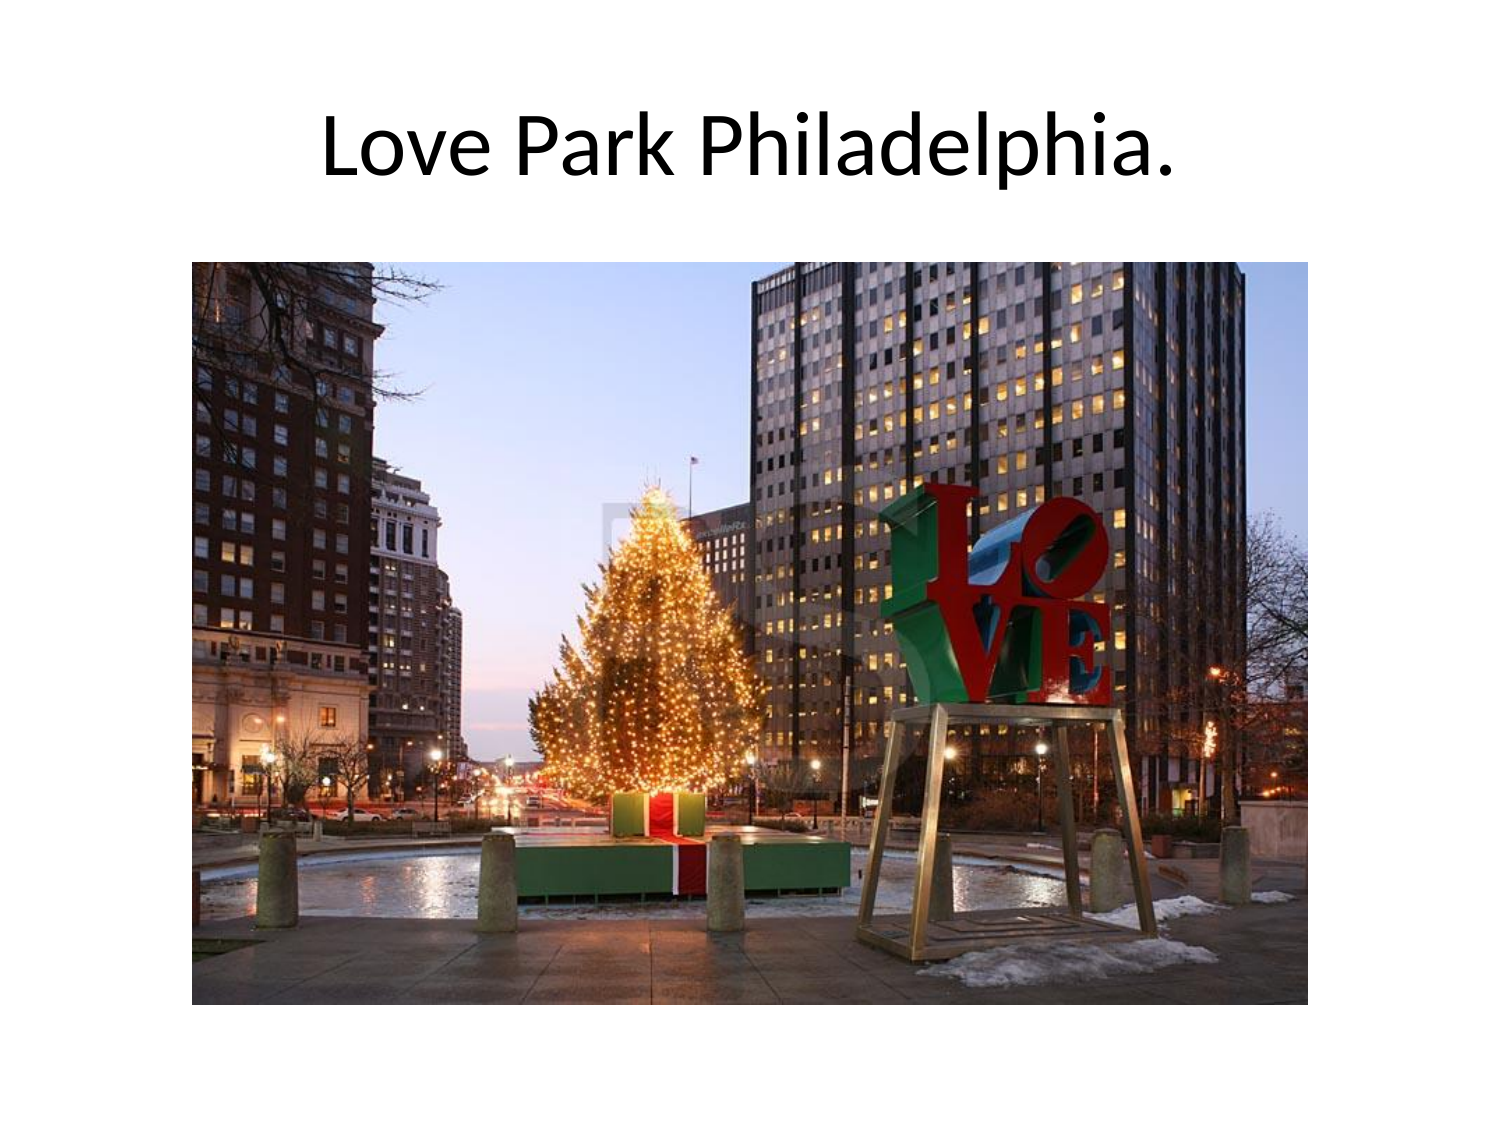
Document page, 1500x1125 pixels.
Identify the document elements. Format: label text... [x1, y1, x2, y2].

title Love Park Philadelphia. [75, 45, 1425, 233]
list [192, 262, 1308, 1006]
